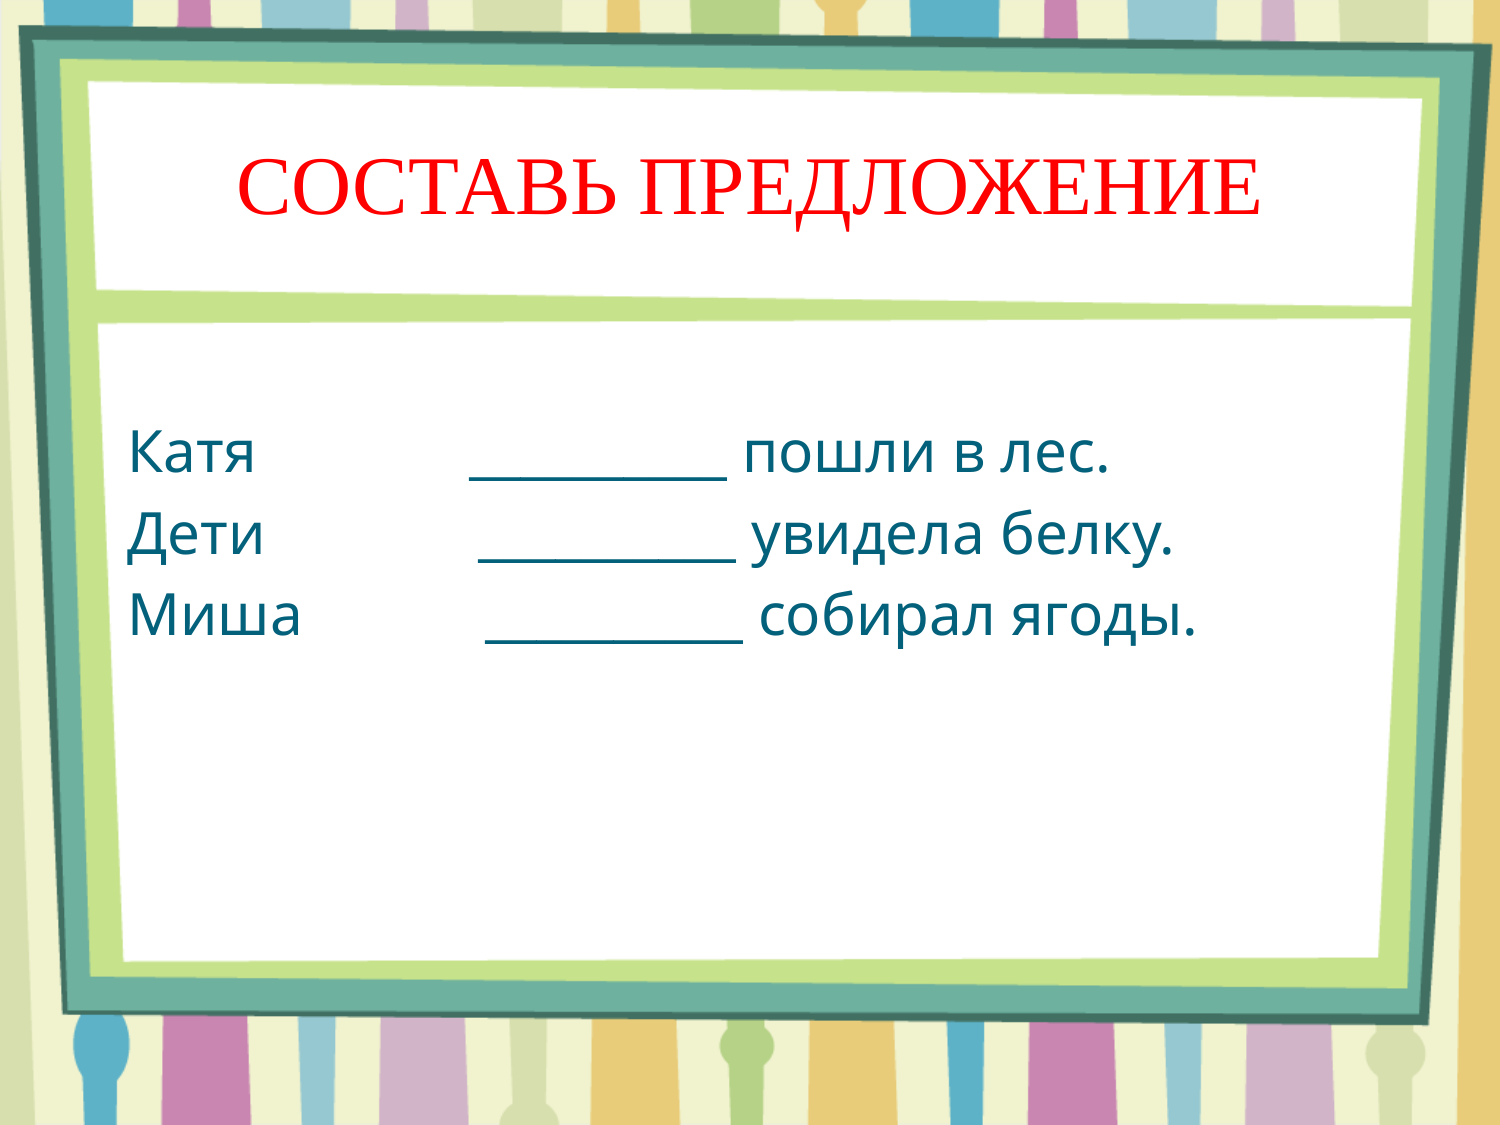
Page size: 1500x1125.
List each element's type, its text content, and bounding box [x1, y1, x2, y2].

list Катя __________ пошли в лес. Дети __________ увидела белку. Миша __________ собирал ягоды. [112, 324, 1401, 1006]
title СОСТАВЬ ПРЕДЛОЖЕНИЕ [74, 87, 1426, 276]
picture [0, 0, 1500, 1125]
